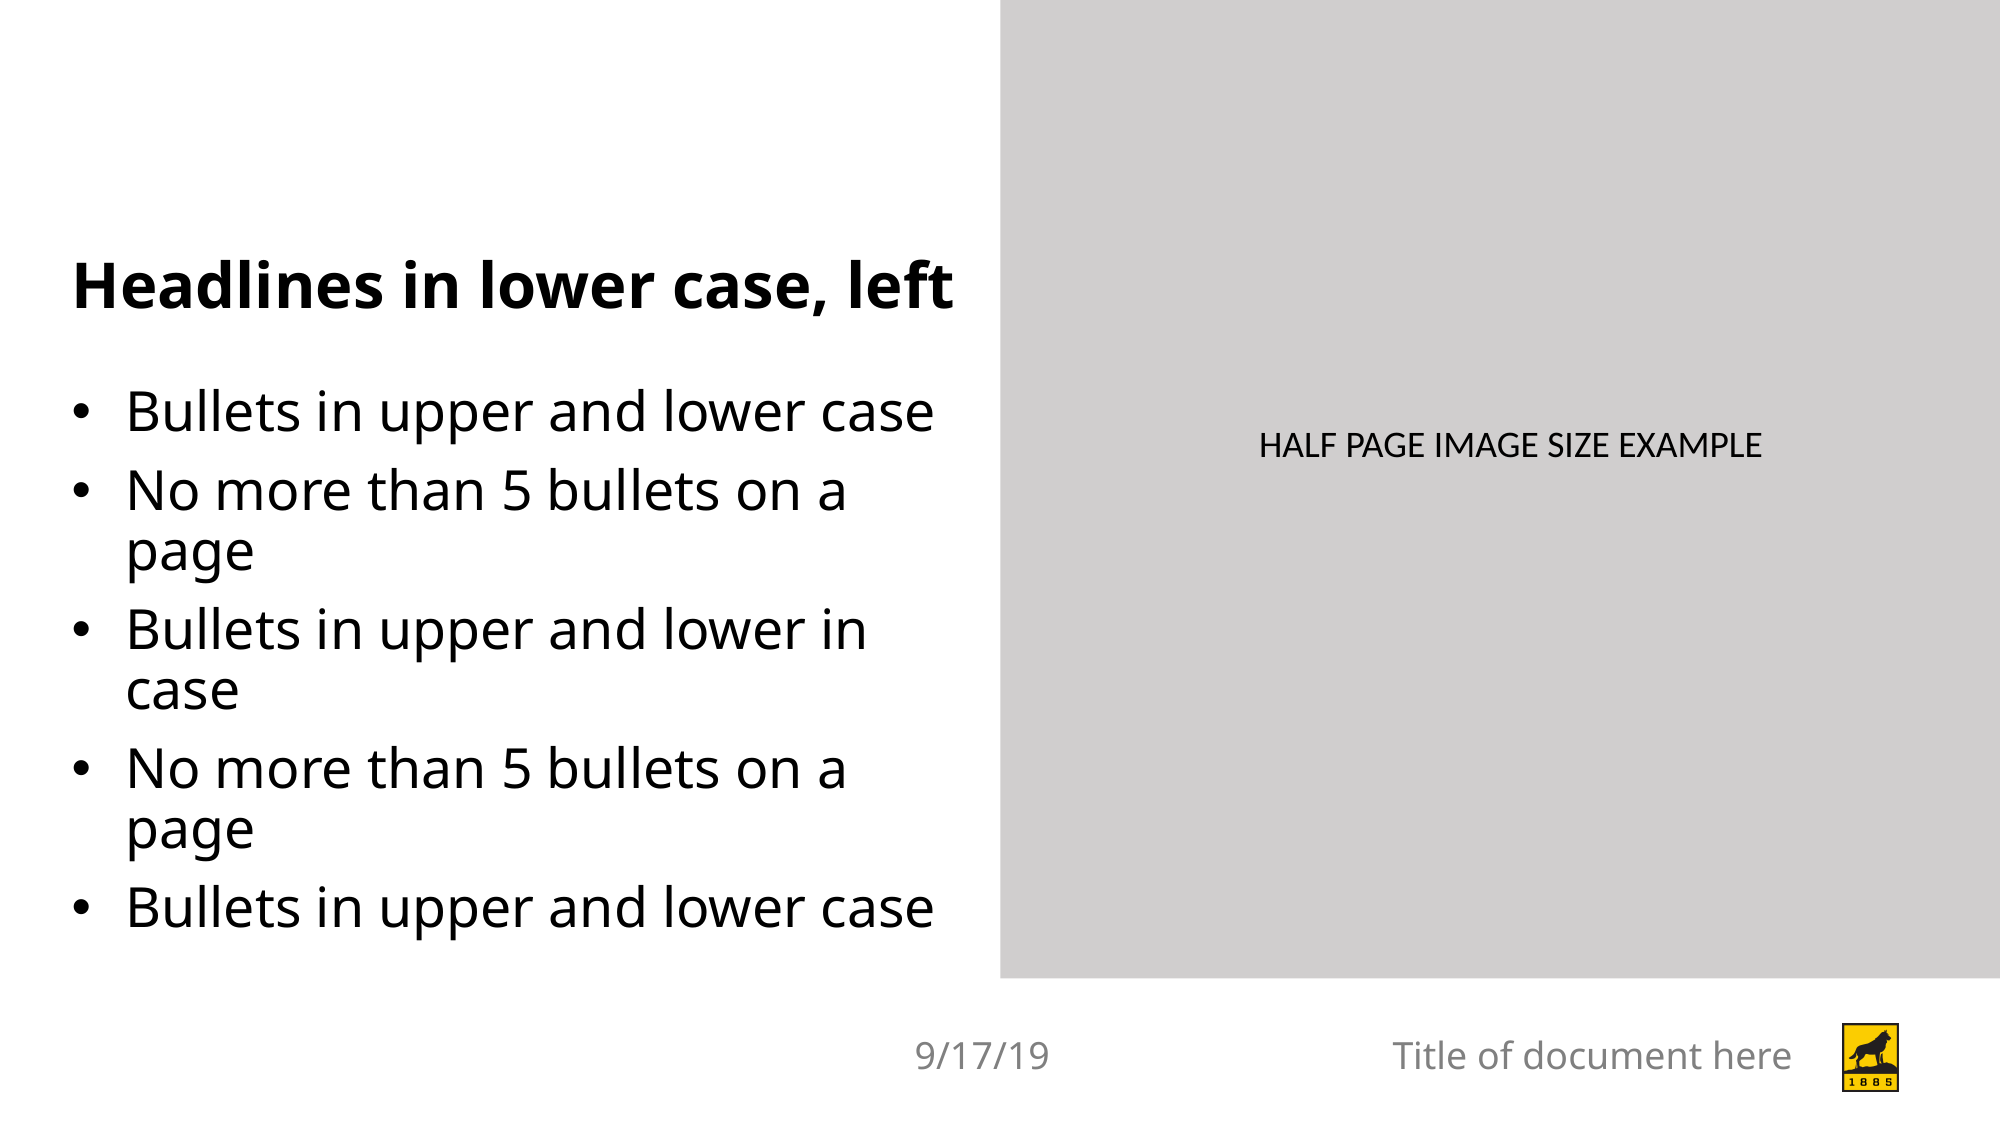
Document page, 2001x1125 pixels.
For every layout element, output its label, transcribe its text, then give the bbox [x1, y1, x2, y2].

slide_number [757, 1024, 1208, 1085]
title Headlines in lower case, left [56, 210, 973, 330]
text_box HALF PAGE IMAGE SIZE EXAMPLE [1244, 412, 1779, 473]
text_box [1000, 0, 2000, 979]
subtitle Bullets in upper and lower case No more than 5 bullets on a page Bullets in upper and lower in case No more than 5 bullets on a page Bullets in upper and lower case [56, 376, 1000, 951]
picture [1842, 1023, 1899, 1092]
slide_number Title of document here [1357, 1024, 1808, 1085]
